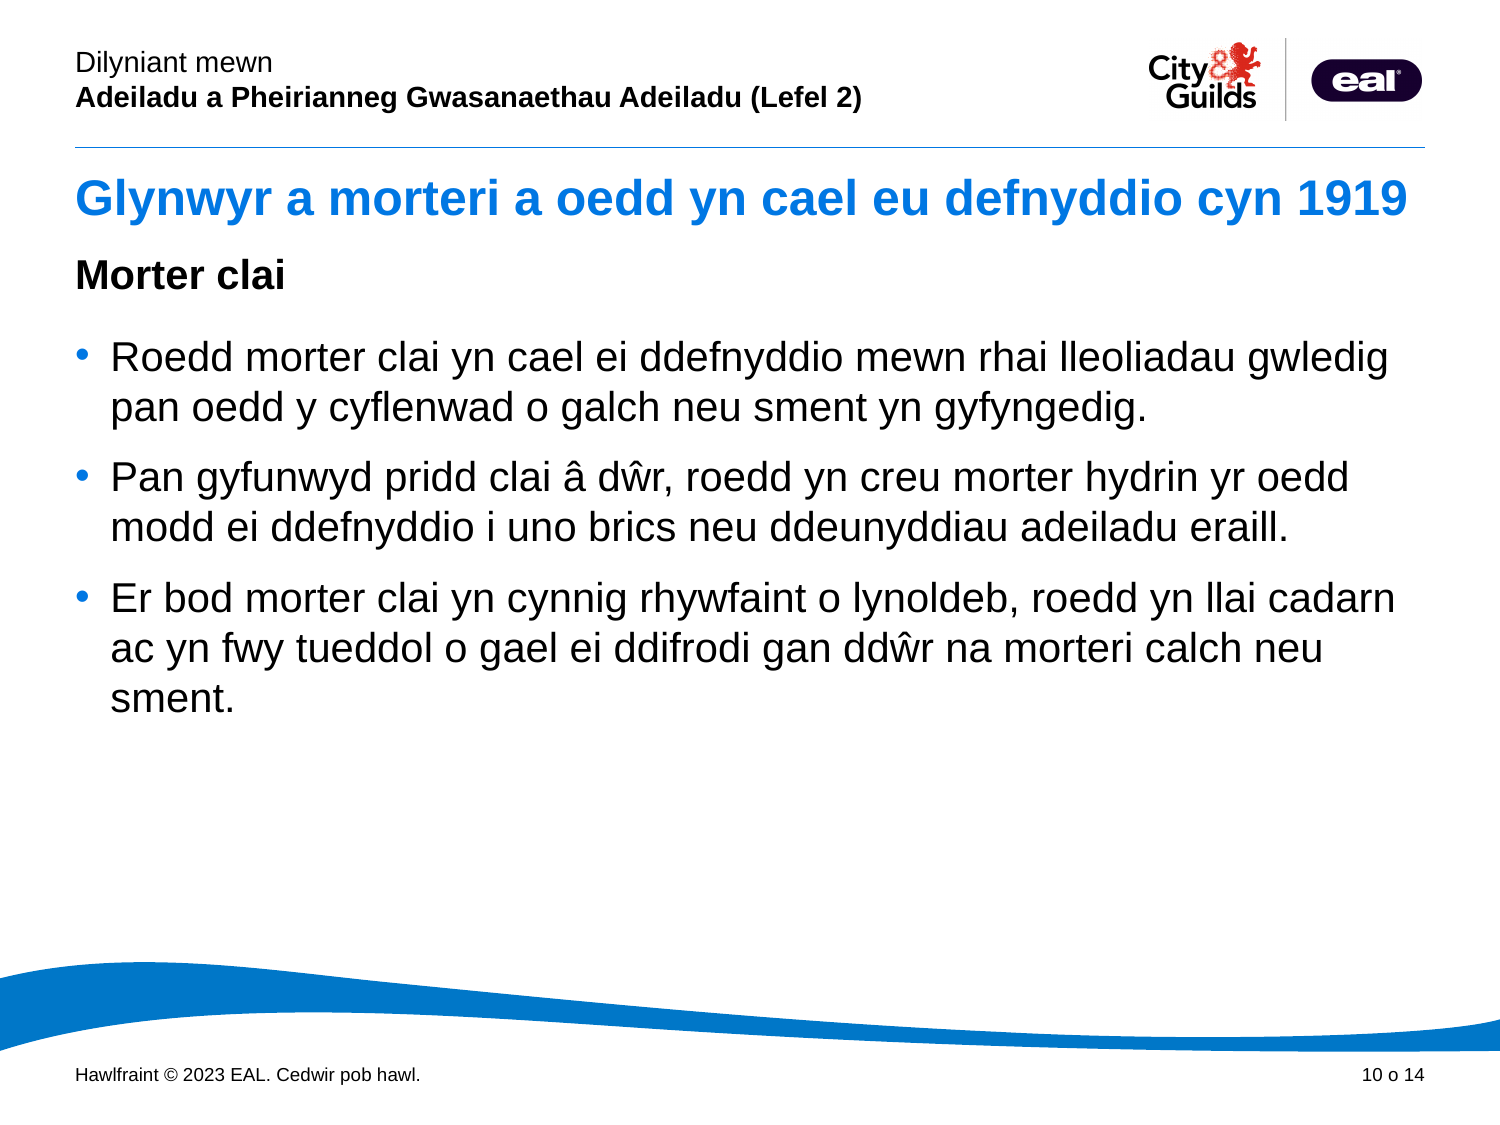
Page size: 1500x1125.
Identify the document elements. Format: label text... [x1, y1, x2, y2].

title Glynwyr a morteri a oedd yn cael eu defnyddio cyn 1919 [74, 165, 1426, 229]
list Morter clai Roedd morter clai yn cael ei ddefnyddio mewn rhai lleoliadau gwledig pan oedd y cyflenwad o galch neu sment yn gyfyngedig. Pan gyfunwyd pridd clai â dŵr, roedd yn creu morter hydrin yr oedd modd ei ddefnyddio i uno brics neu ddeunyddiau adeiladu eraill. Er bod morter clai yn cynnig rhywfaint o lynoldeb, roedd yn llai cadarn ac yn fwy tueddol o gael ei ddifrodi gan ddŵr na morteri calch neu sment. [74, 247, 1426, 946]
picture [1149, 38, 1422, 121]
